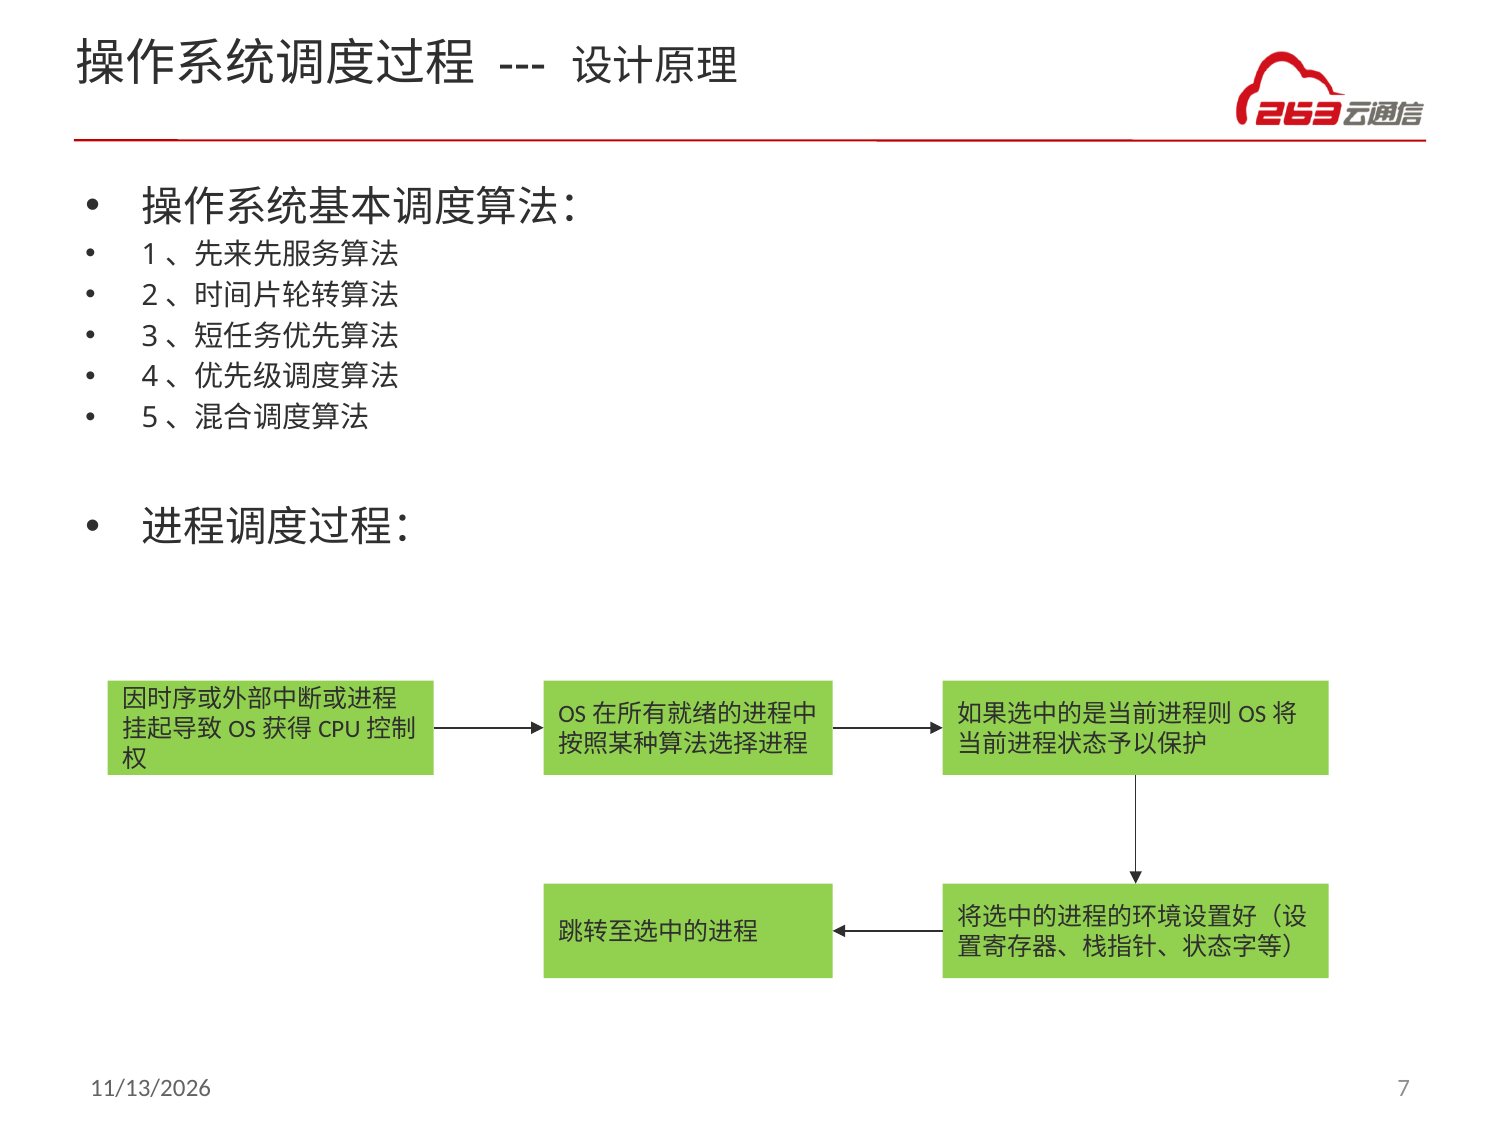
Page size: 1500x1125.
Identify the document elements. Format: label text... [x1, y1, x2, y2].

text_box 因时序或外部中断或进程挂起导致OS获得CPU控制权 [106, 678, 436, 777]
title 操作系统调度过程 --- 设计原理 [75, 30, 1235, 136]
picture [1230, 37, 1430, 141]
text_box 跳转至选中的进程 [542, 882, 835, 980]
text_box 如果选中的是当前进程则OS将当前进程状态予以保护 [941, 678, 1331, 777]
text_box OS在所有就绪的进程中按照某种算法选择进程 [542, 678, 835, 777]
list 操作系统基本调度算法： 1、先来先服务算法 2、时间片轮转算法 3、短任务优先算法 4、优先级调度算法 5、混合调度算法 进程调度过程： [70, 171, 1421, 1016]
text_box 将选中的进程的环境设置好（设置寄存器、栈指针、状态字等） [941, 882, 1331, 980]
